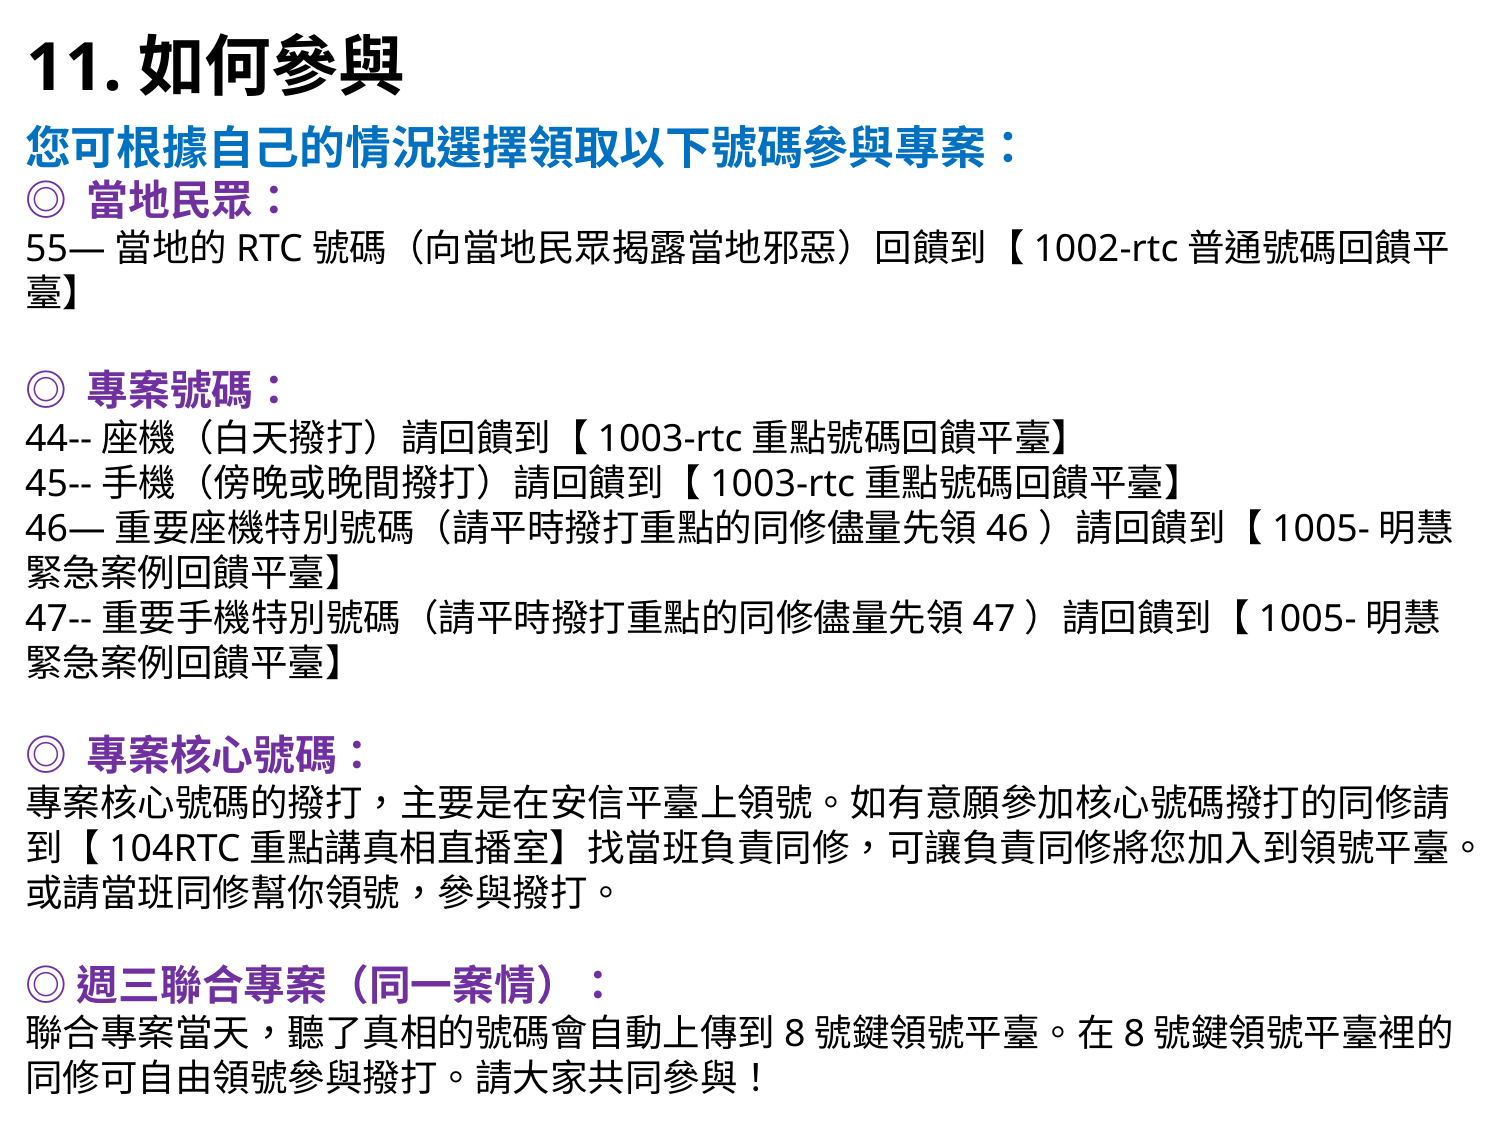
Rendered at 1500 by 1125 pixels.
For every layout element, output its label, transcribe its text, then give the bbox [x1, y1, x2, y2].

text_box 您可根據自己的情況選擇領取以下號碼參與專案： ◎ 當地民眾： 55—當地的RTC號碼（向當地民眾揭露當地邪惡）回饋到【1002-rtc普通號碼回饋平臺】 ◎ 專案號碼： 44--座機（白天撥打）請回饋到【1003-rtc重點號碼回饋平臺】 45--手機（傍晚或晚間撥打）請回饋到【1003-rtc重點號碼回饋平臺】 46—重要座機特別號碼（請平時撥打重點的同修儘量先領46）請回饋到【1005-明慧緊急案例回饋平臺】 47--重要手機特別號碼（請平時撥打重點的同修儘量先領47）請回饋到【1005-明慧緊急案例回饋平臺】 ◎ 專案核心號碼： 專案核心號碼的撥打，主要是在安信平臺上領號。如有意願參加核心號碼撥打的同修請到【104RTC重點講真相直播室】找當班負責同修，可讓負責同修將您加入到領號平臺。或請當班同修幫你領號，參與撥打。 ◎週三聯合專案（同一案情）： 聯合專案當天，聽了真相的號碼會自動上傳到8號鍵領號平臺。在8號鍵領號平臺裡的同修可自由領號參與撥打。請大家共同參與！ [10, 111, 1481, 1107]
text_box 11.如何參與 [11, 15, 421, 111]
